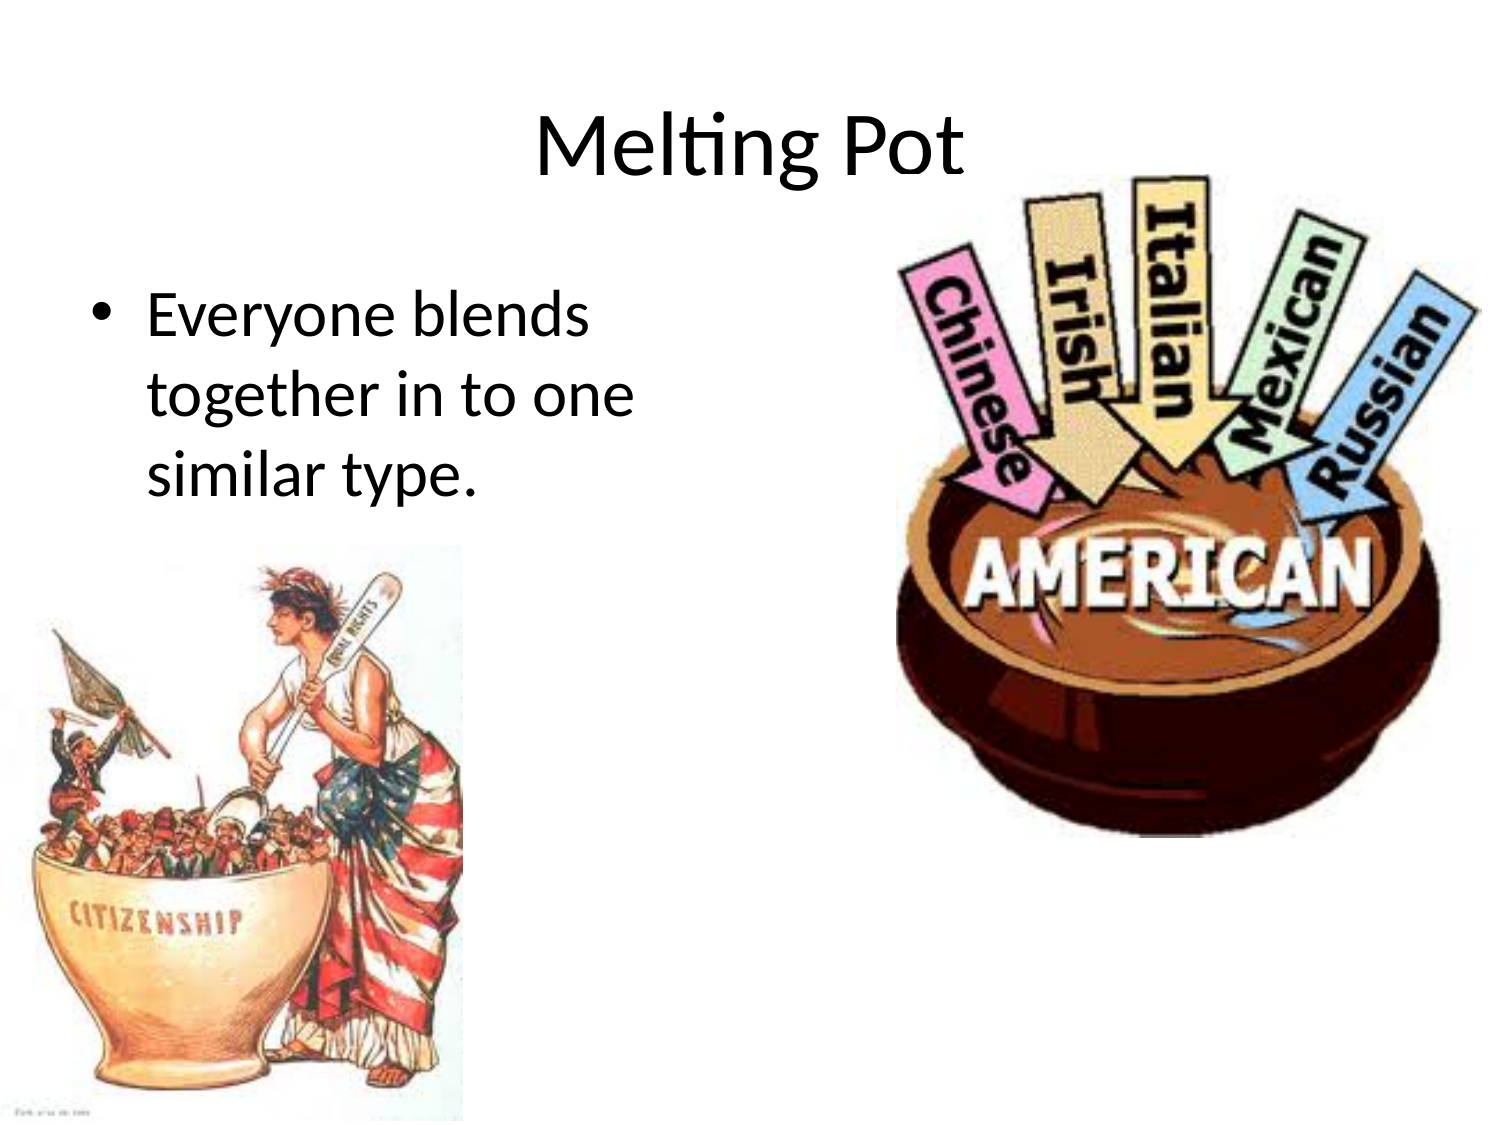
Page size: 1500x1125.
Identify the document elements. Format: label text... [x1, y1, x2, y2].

picture [0, 545, 463, 1121]
title Melting Pot [75, 45, 1425, 233]
picture [895, 174, 1482, 838]
list Everyone blends together in to one similar type. [75, 262, 775, 1005]
